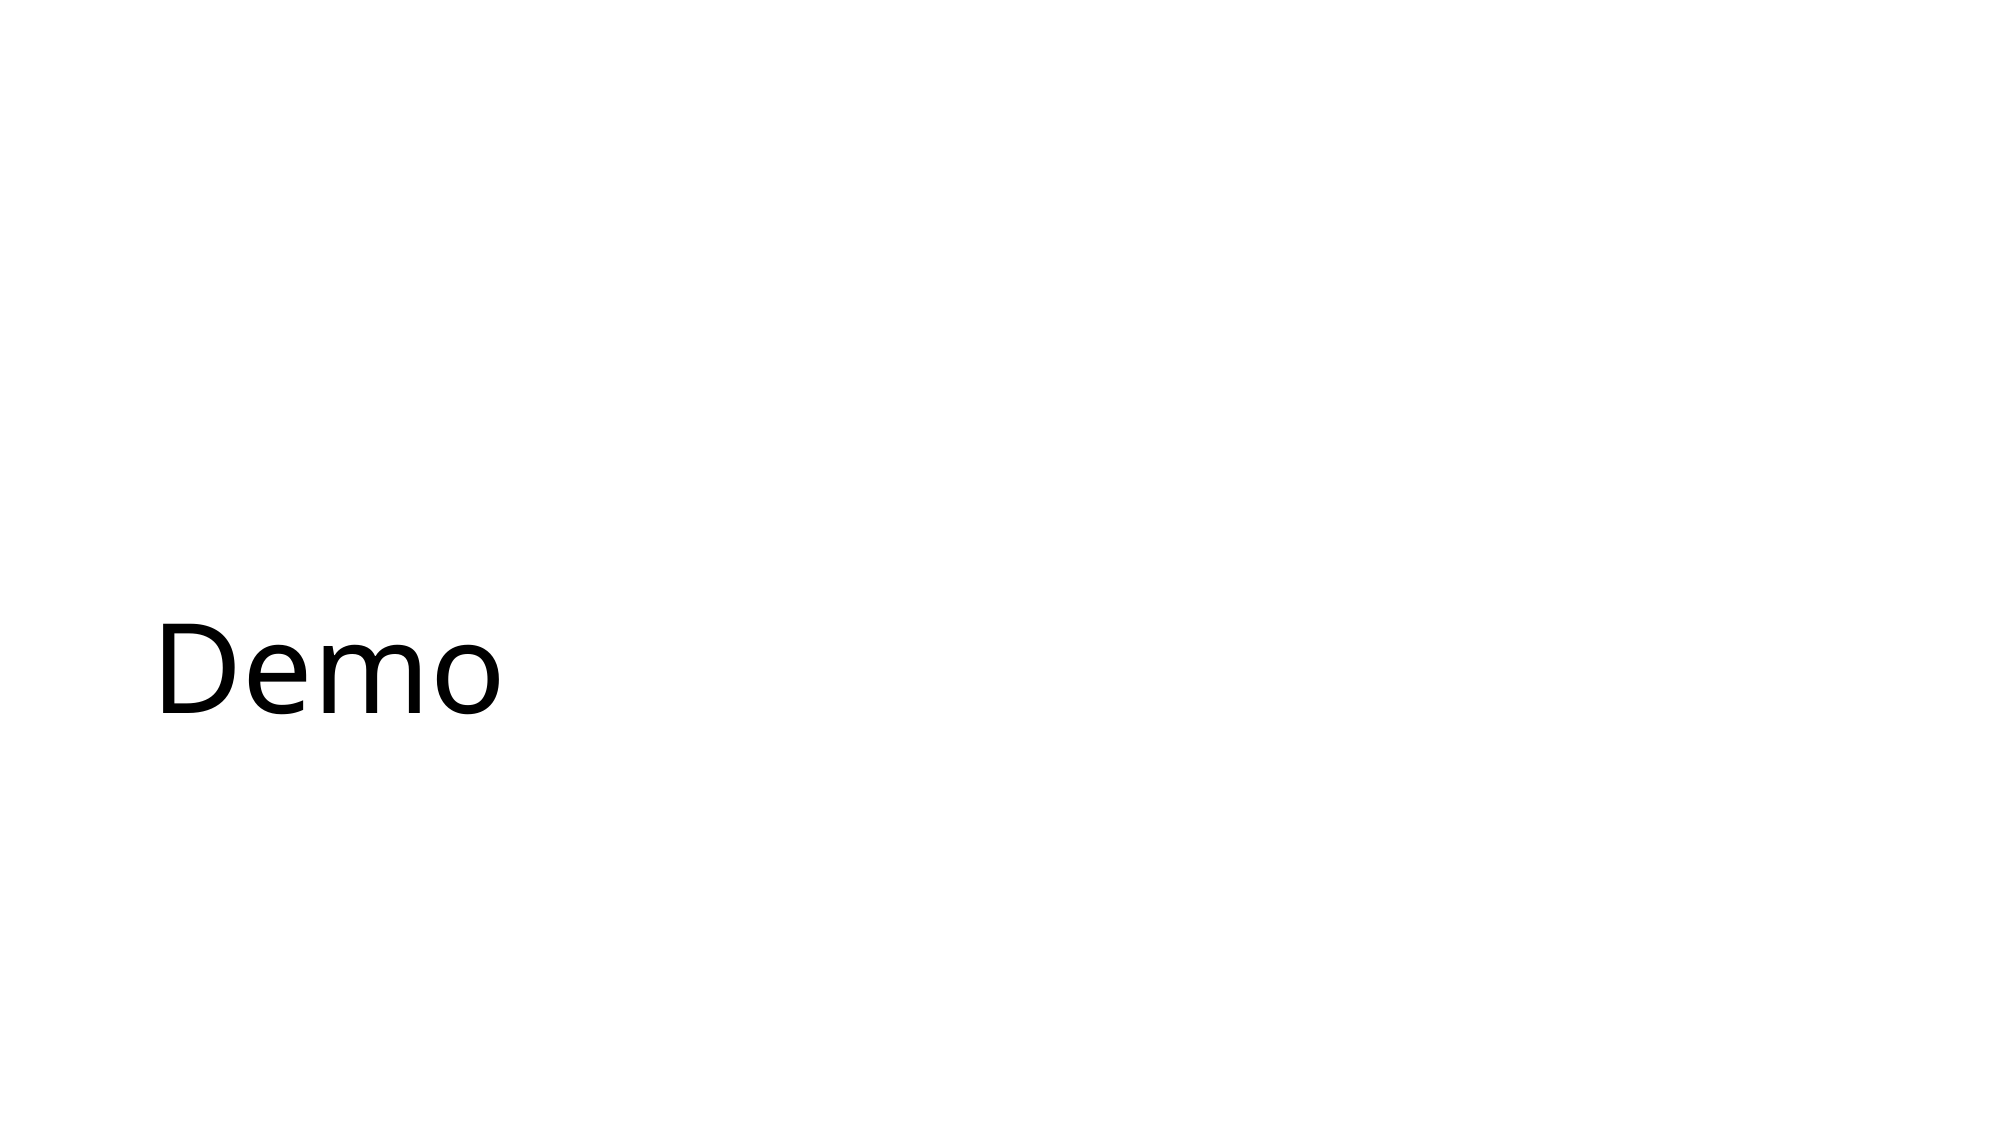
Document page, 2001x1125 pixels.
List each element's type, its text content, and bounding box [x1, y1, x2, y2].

title Demo [136, 280, 1862, 749]
